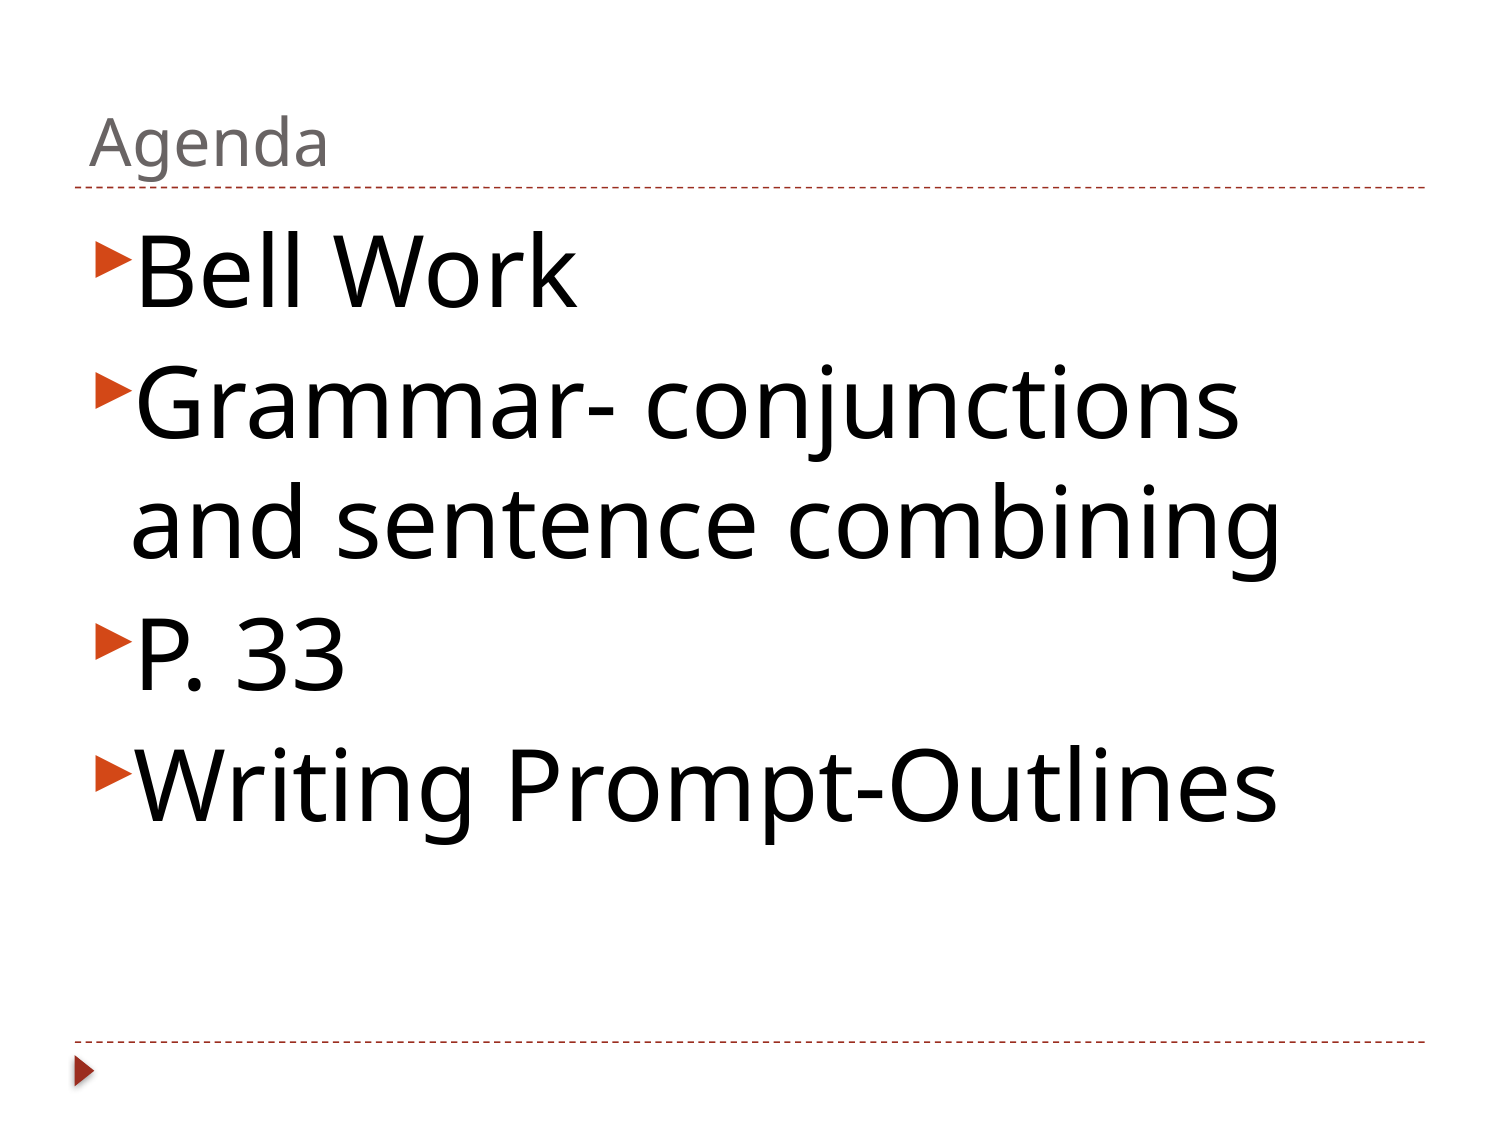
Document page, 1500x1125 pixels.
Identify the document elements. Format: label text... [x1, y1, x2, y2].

list Bell Work Grammar- conjunctions and sentence combining P. 33 Writing Prompt-Outlines [75, 200, 1425, 1010]
title Agenda [75, 24, 1425, 188]
